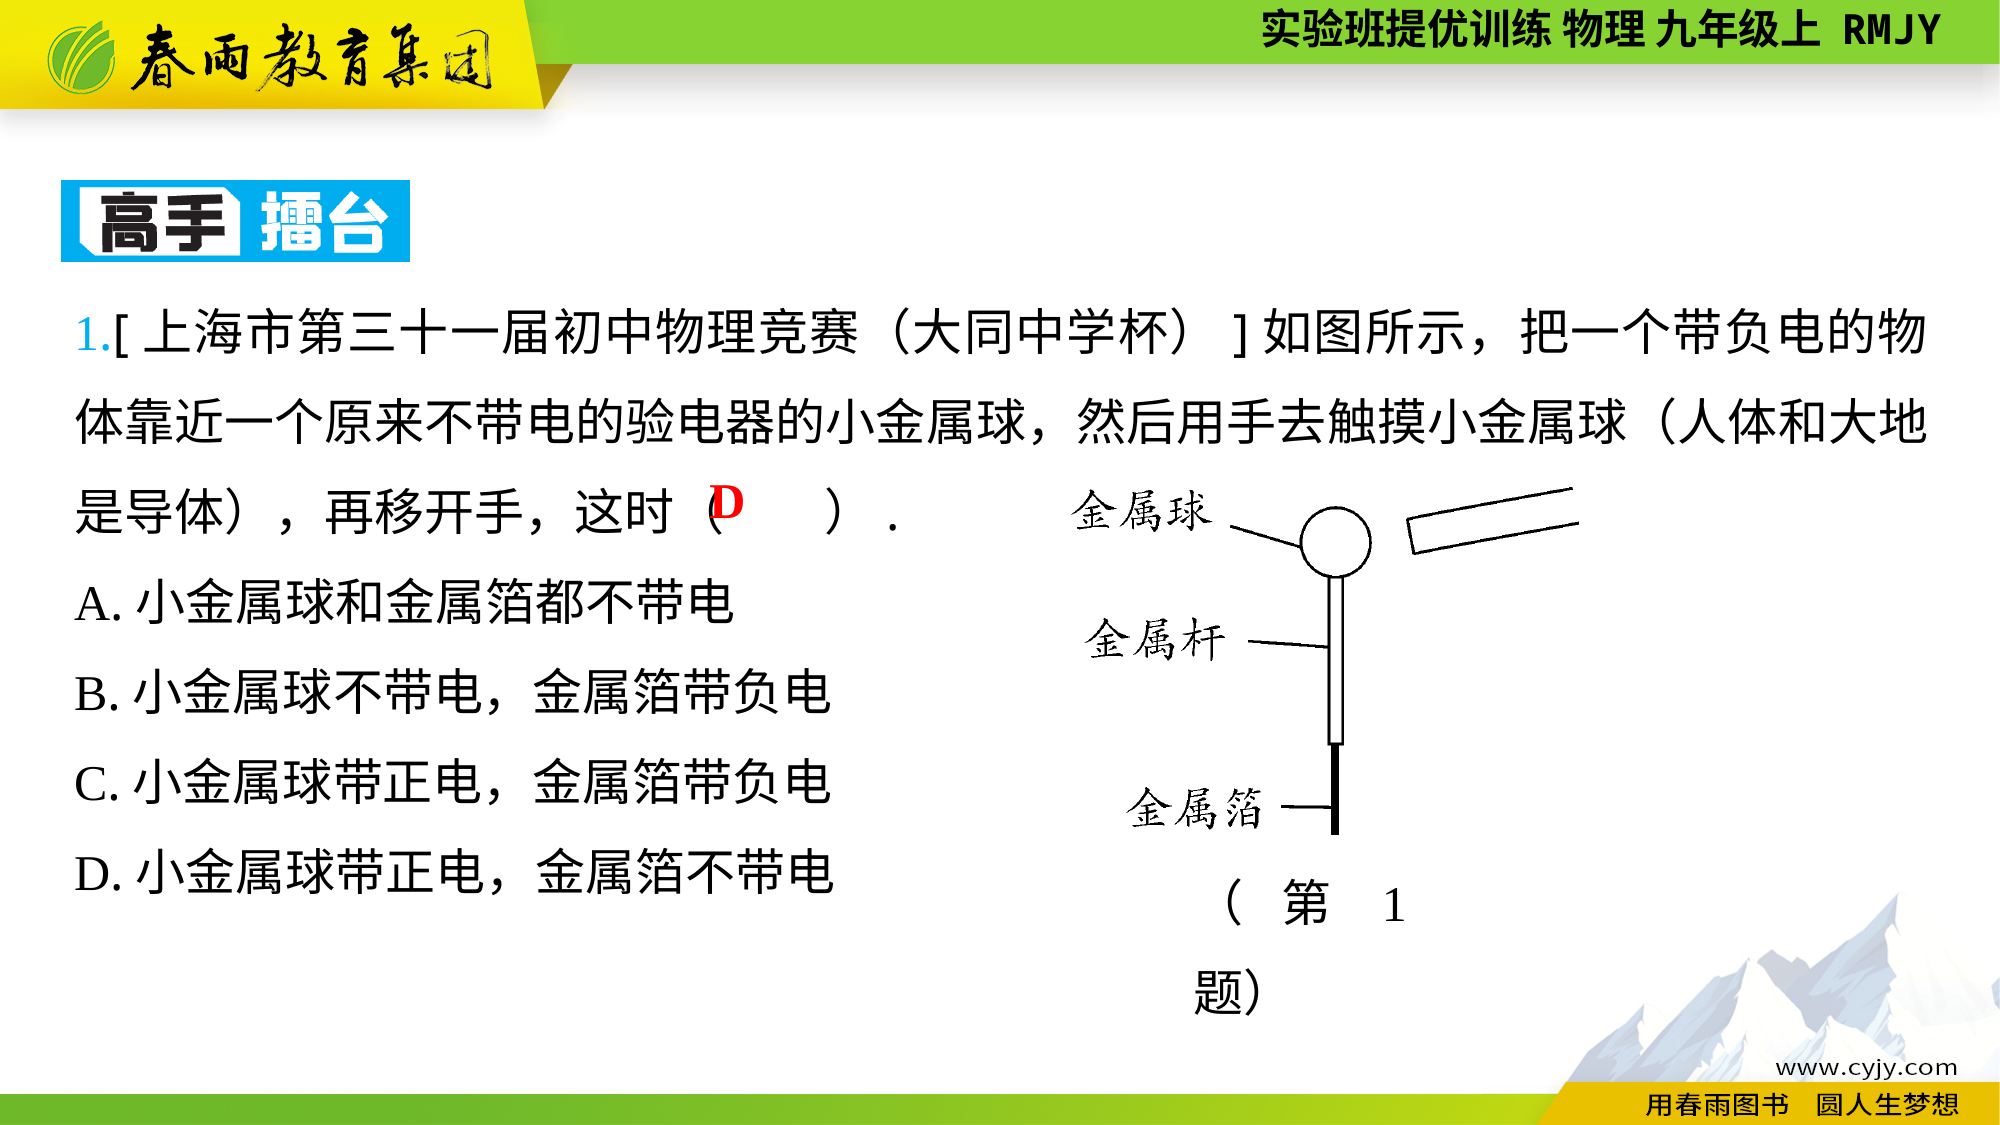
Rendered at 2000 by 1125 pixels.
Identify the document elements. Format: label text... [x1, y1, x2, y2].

picture [0, 0, 2000, 1125]
list 1.[上海市第三十一届初中物理竞赛（大同中学杯）]如图所示，把一个带负电的物体靠近一个原来不带电的验电器的小金属球，然后用手去触摸小金属球（人体和大地是导体），再移开手，这时（ ）. A.小金属球和金属箔都不带电 B.小金属球不带电，金属箔带负电 C.小金属球带正电，金属箔带负电 D.小金属球带正电，金属箔不带电 [59, 263, 1944, 904]
text_box D [694, 460, 761, 536]
text_box （第1题） [1178, 844, 1434, 939]
